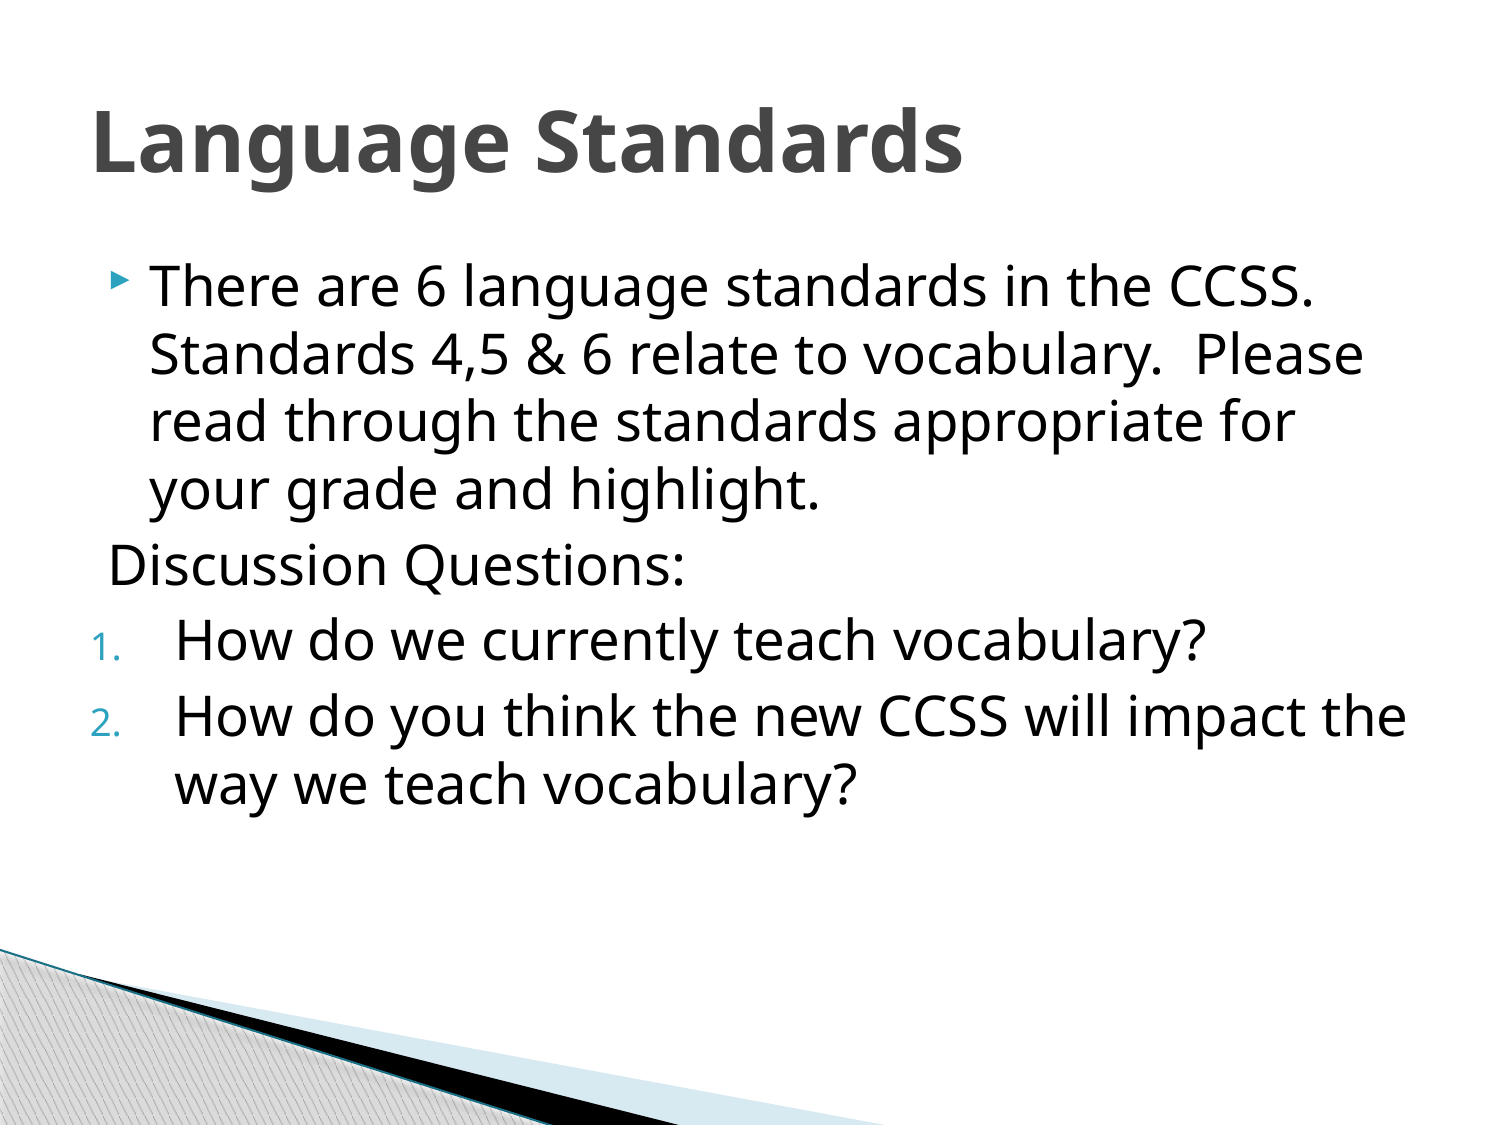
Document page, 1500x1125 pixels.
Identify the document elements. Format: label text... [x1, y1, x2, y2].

list There are 6 language standards in the CCSS. Standards 4,5 & 6 relate to vocabulary. Please read through the standards appropriate for your grade and highlight. Discussion Questions: How do we currently teach vocabulary? How do you think the new CCSS will impact the way we teach vocabulary? [75, 243, 1425, 986]
title Language Standards [75, 45, 1425, 233]
